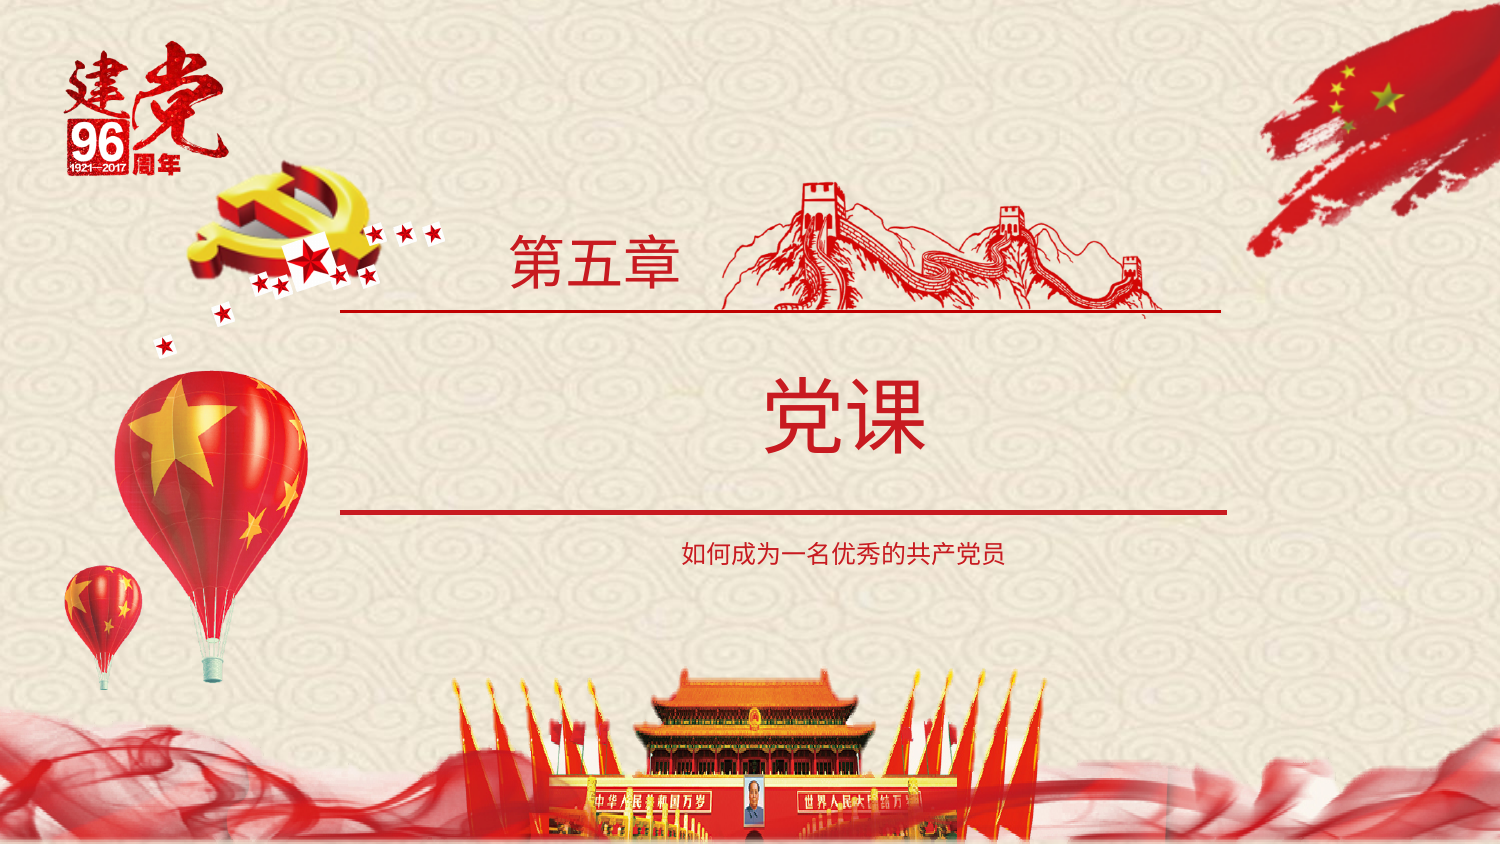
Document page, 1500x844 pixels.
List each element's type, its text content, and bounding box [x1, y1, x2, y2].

picture [0, 0, 1500, 844]
text_box 党课 [379, 358, 1310, 470]
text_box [140, 141, 449, 310]
text_box 如何成为一名优秀的共产党员 [666, 530, 1022, 576]
text_box 第五章 [449, 220, 713, 302]
